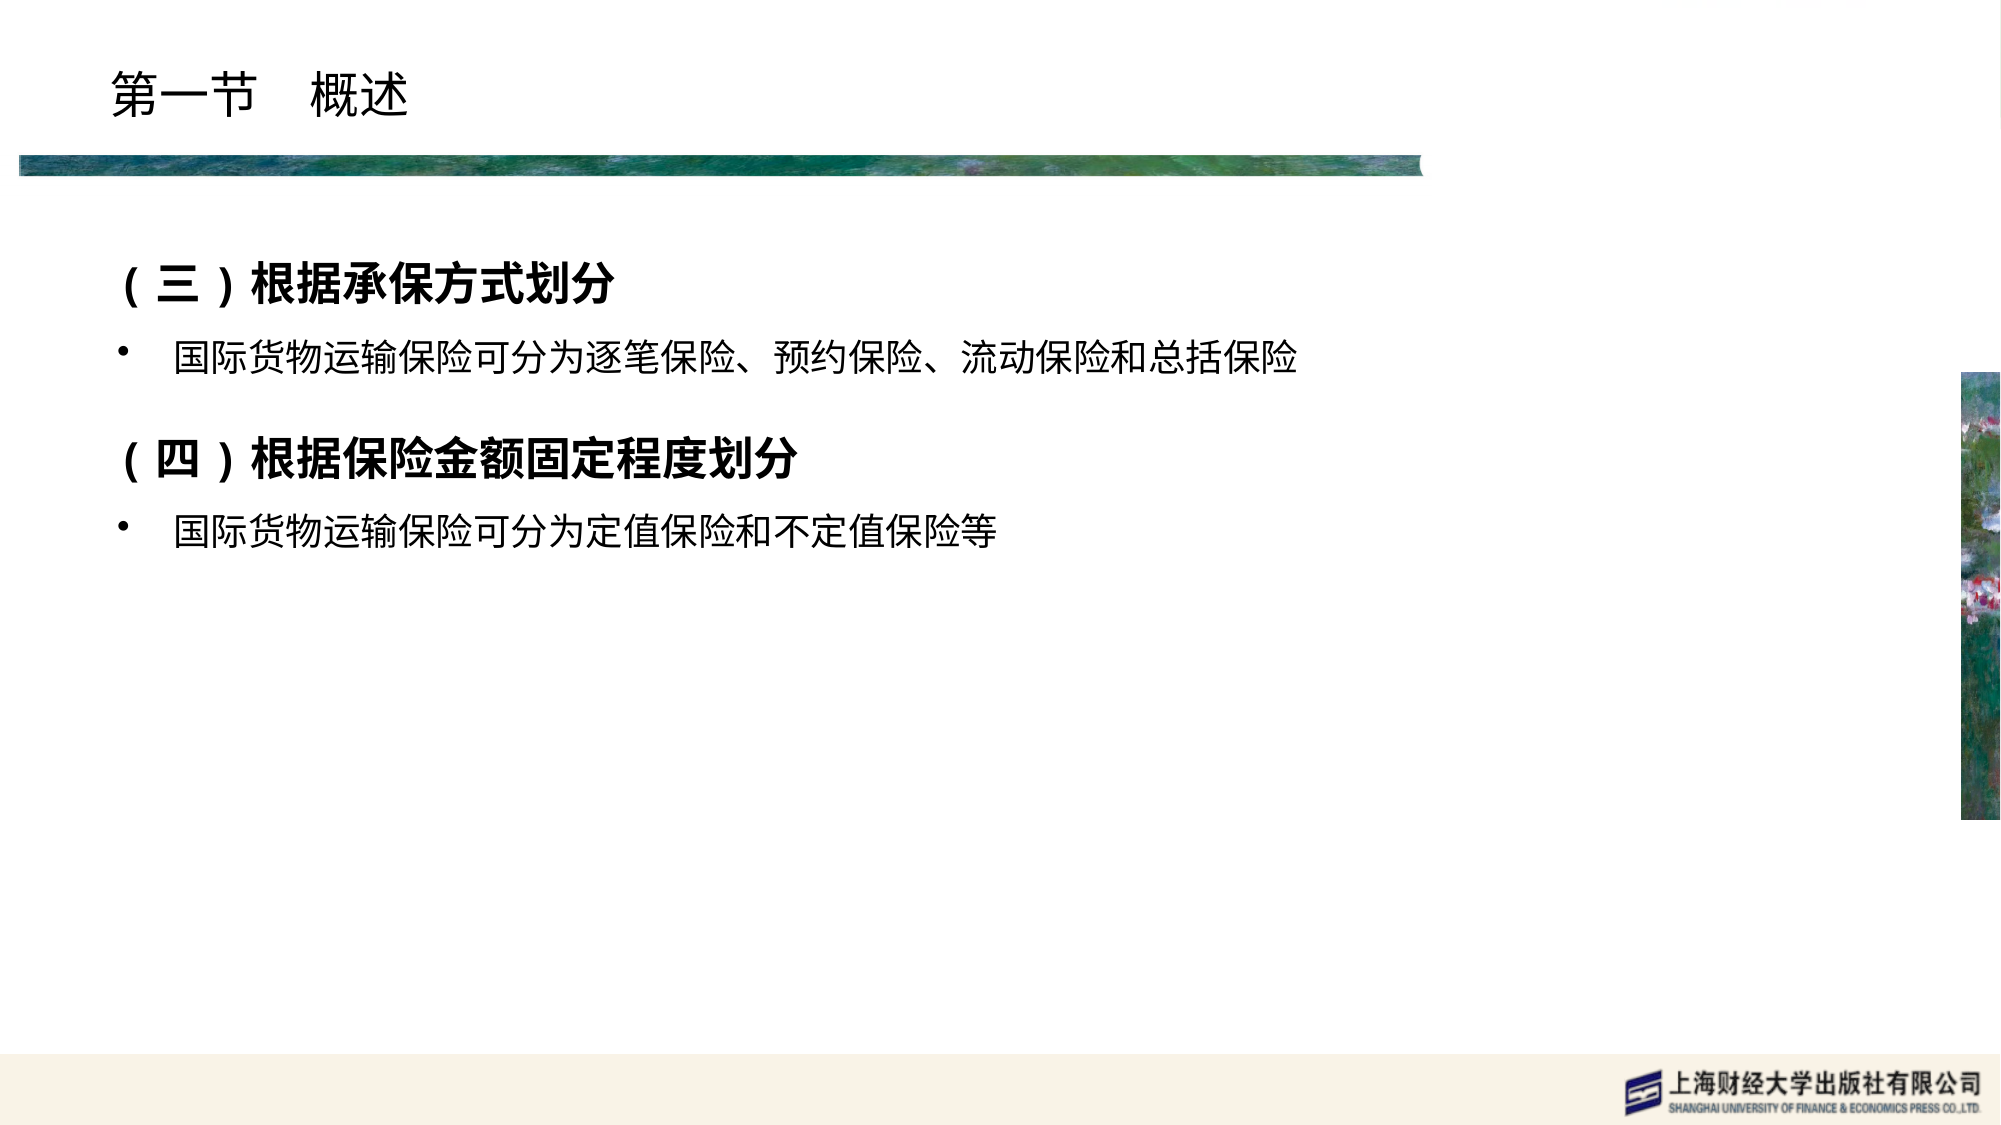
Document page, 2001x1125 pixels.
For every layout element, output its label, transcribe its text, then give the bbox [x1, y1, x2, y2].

title 第一节 概述 [94, 42, 1451, 146]
list (三)根据承保方式划分 国际货物运输保险可分为逐笔保险、预约保险、流动保险和总括保险 (四)根据保险金额固定程度划分 国际货物运输保险可分为定值保险和不定值保险等 [102, 233, 1898, 1032]
picture [0, 0, 2001, 1125]
